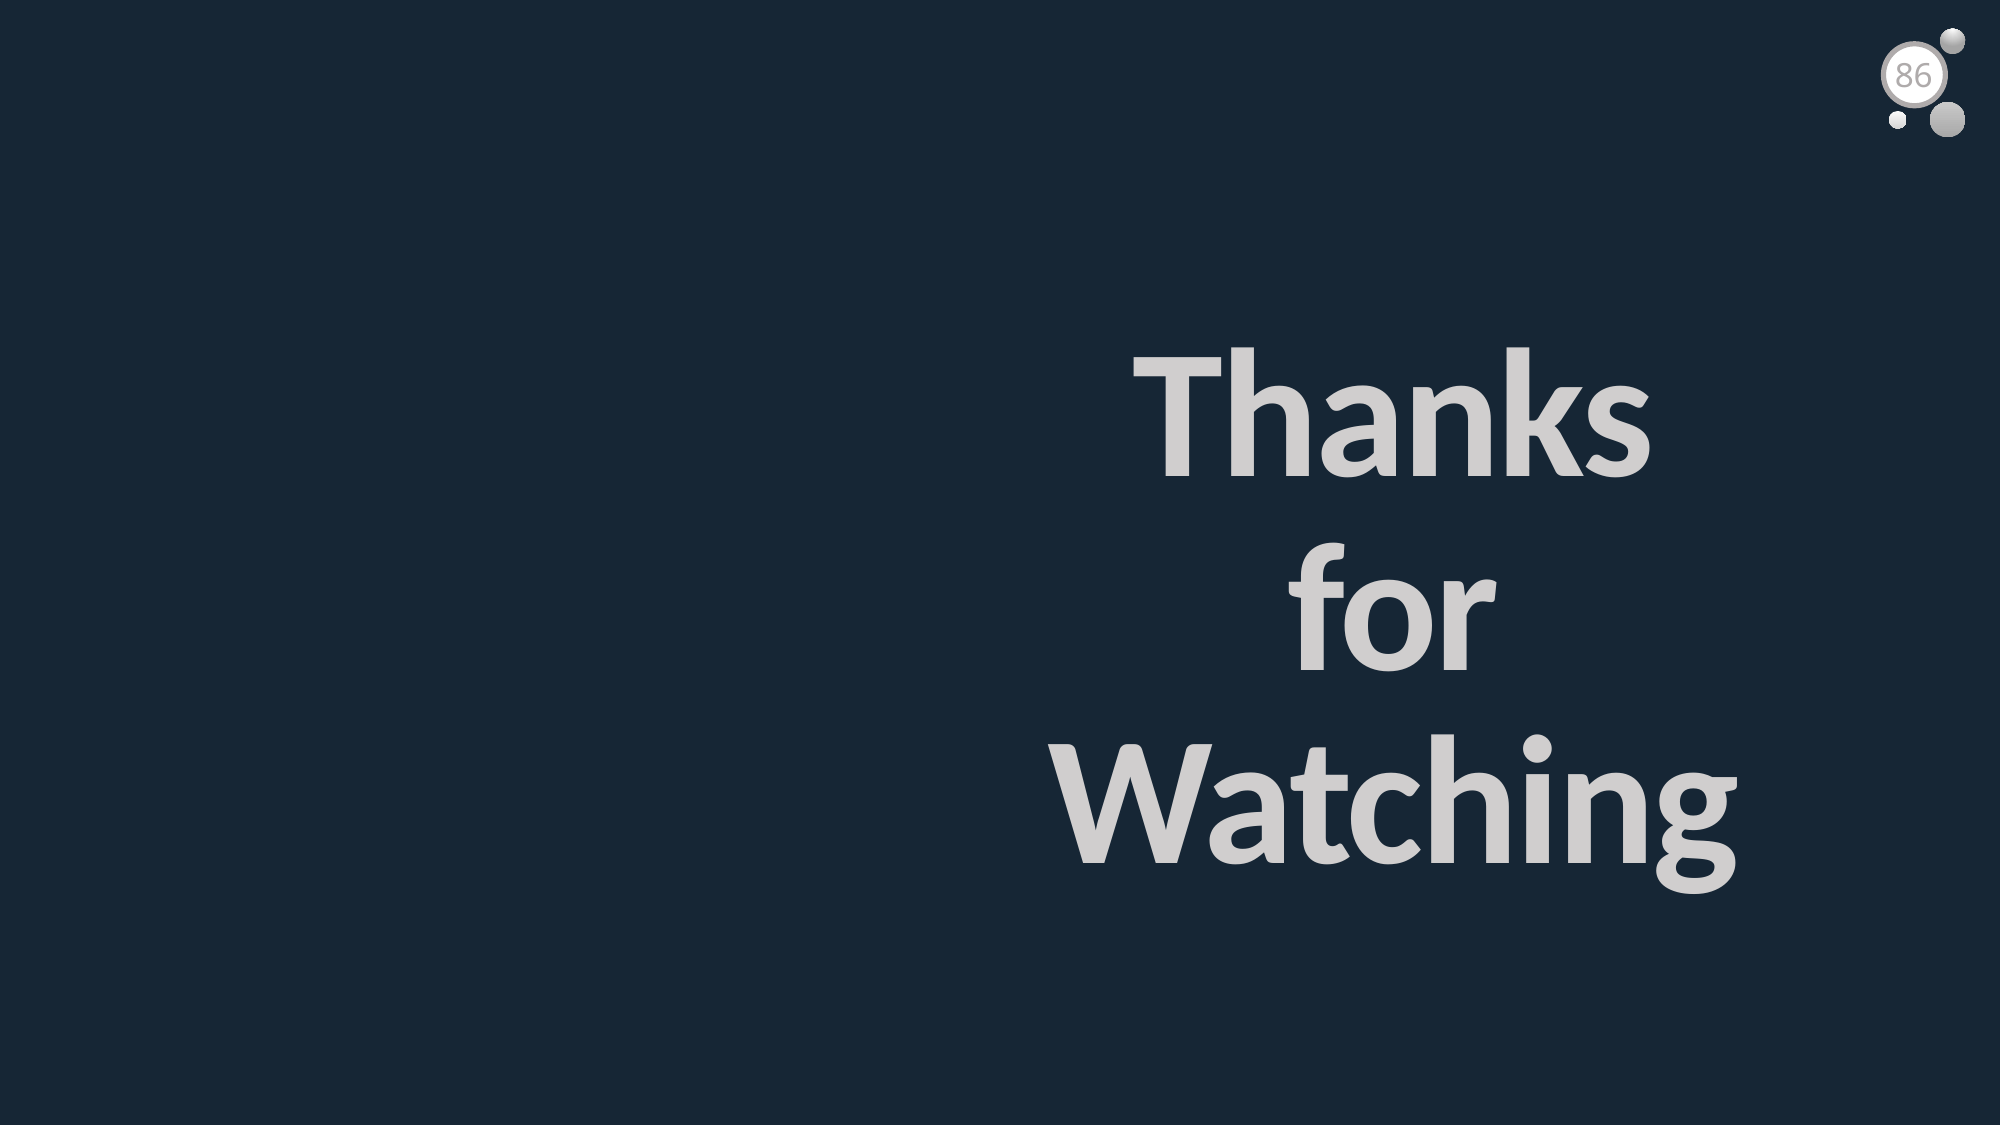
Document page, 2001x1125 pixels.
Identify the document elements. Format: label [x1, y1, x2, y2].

text_box [1876, 28, 1966, 138]
text_box [0, 0, 2000, 1125]
